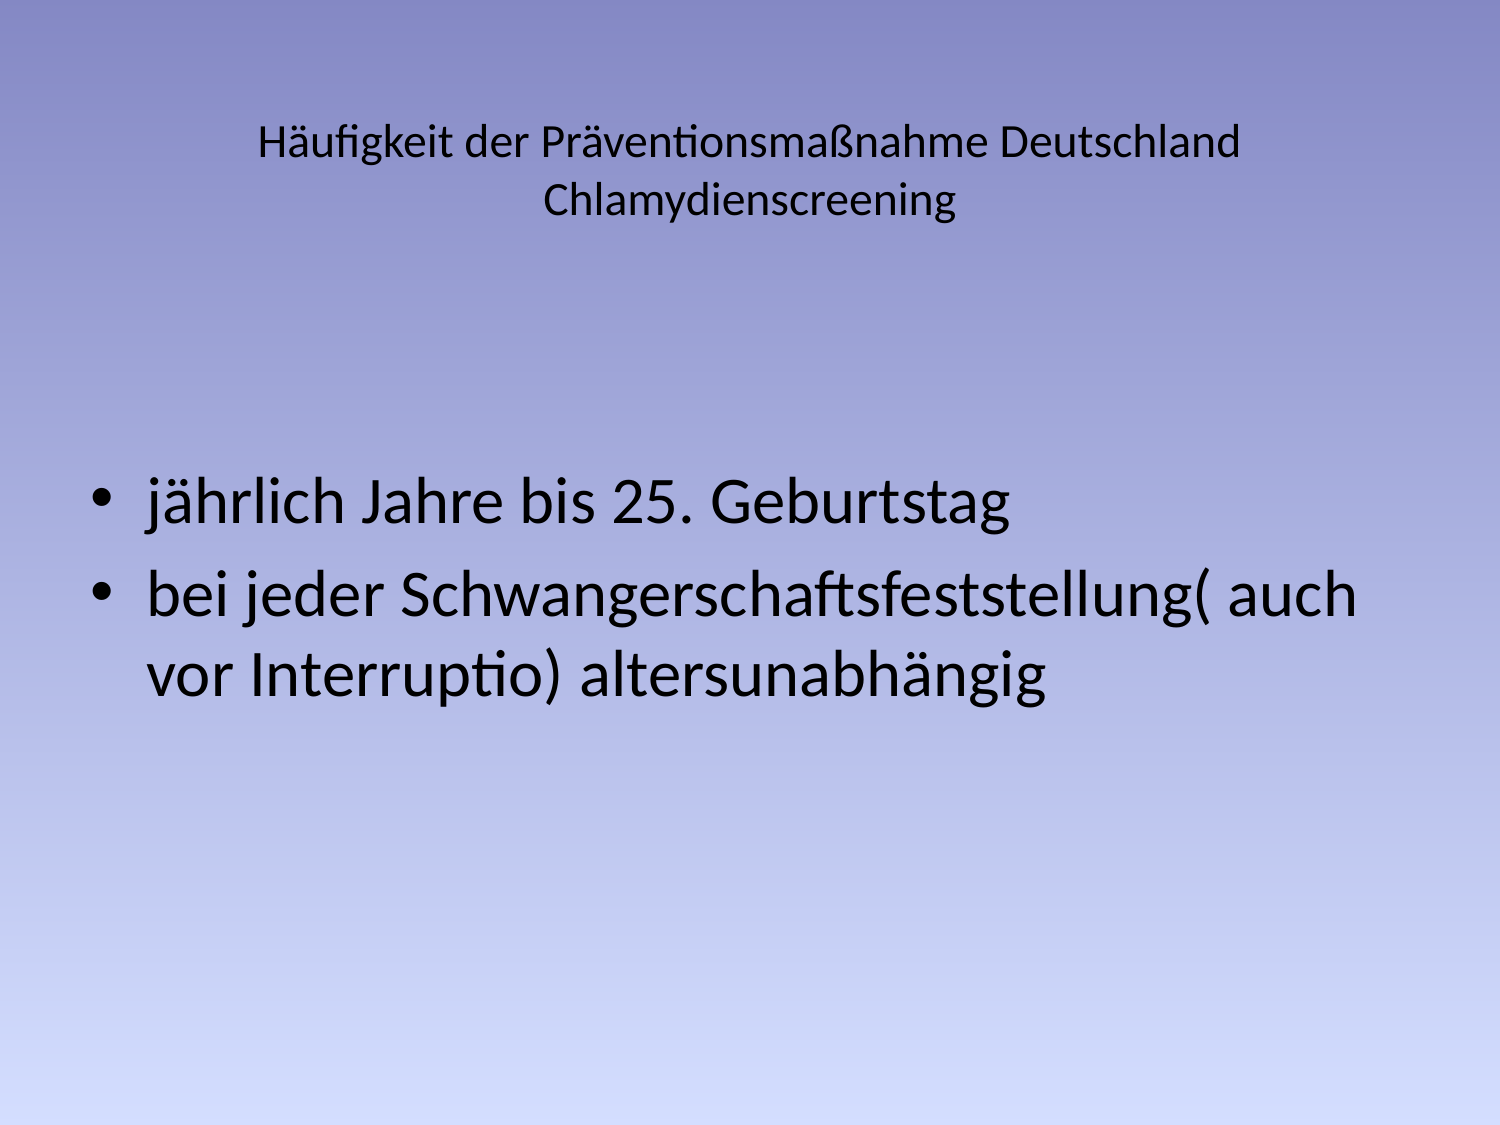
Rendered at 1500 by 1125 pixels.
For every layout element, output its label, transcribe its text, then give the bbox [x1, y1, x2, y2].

title Häufigkeit der Präventionsmaßnahme Deutschland Chlamydienscreening [75, 45, 1425, 233]
list jährlich Jahre bis 25. Geburtstag bei jeder Schwangerschaftsfeststellung( auch vor Interruptio) altersunabhängig [75, 262, 1425, 1005]
